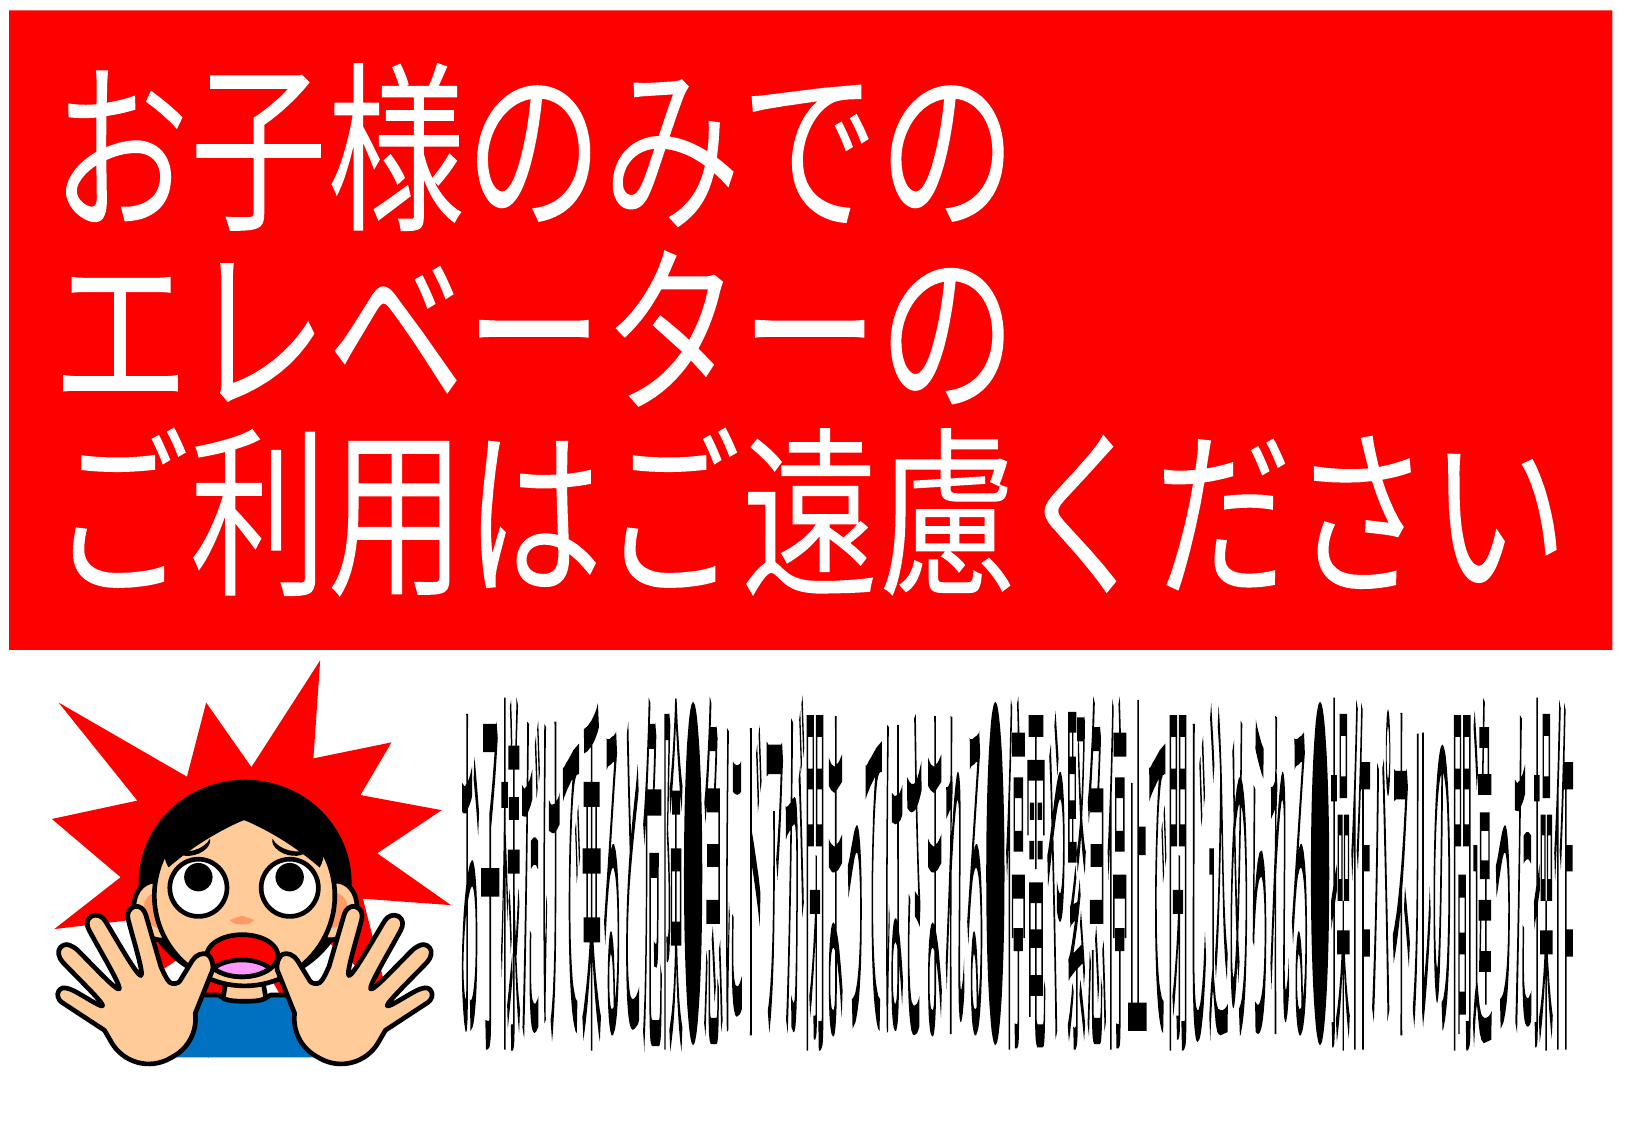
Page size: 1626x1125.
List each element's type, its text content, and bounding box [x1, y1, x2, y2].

text_box お子様だけで乗ると危険 ●急にドアが閉まってはさまれる ●停電や緊急停止で閉じ込められる ●操作パネルの間違った操作 [1047, 710, 1065, 1040]
text_box お子様だけで乗ると危険 ●急にドアが閉まってはさまれる ●停電や緊急停止で閉じ込められる ●操作パネルの間違った操作 [1169, 715, 1187, 1051]
text_box お子様だけで乗ると危険 ●急にドアが閉まってはさまれる ●停電や緊急停止で閉じ込められる ●操作パネルの間違った操作 [1310, 697, 1350, 1051]
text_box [51, 660, 452, 1065]
text_box お子様だけで乗ると危険 ●急にドアが閉まってはさまれる ●停電や緊急停止で閉じ込められる ●操作パネルの間違った操作 [945, 716, 965, 1035]
text_box お子様だけで乗ると危険 ●急にドアが閉まってはさまれる ●停電や緊急停止で閉じ込められる ●操作パネルの間違った操作 [1382, 709, 1391, 1022]
text_box お子様だけで乗ると危険 ●急にドアが閉まってはさまれる ●停電や緊急停止で閉じ込められる ●操作パネルの間違った操作 [798, 695, 805, 918]
text_box お子様だけで乗ると危険 ●急にドアが閉まってはさまれる ●停電や緊急停止で閉じ込められる ●操作パネルの間違った操作 [749, 728, 761, 1036]
text_box お子様だけで乗ると危険 ●急にドアが閉まってはさまれる ●停電や緊急停止で閉じ込められる ●操作パネルの間違った操作 [1473, 697, 1492, 795]
text_box お子様だけで乗ると危険 ●急にドアが閉まってはさまれる ●停電や緊急停止で閉じ込められる ●操作パネルの間違った操作 [1006, 696, 1025, 1050]
text_box お子様だけで乗ると危険 ●急にドアが閉まってはさまれる ●停電や緊急停止で閉じ込められる ●操作パネルの間違った操作 [928, 716, 942, 1037]
text_box お子様だけで乗ると危険 ●急にドアが閉まってはさまれる ●停電や緊急停止で閉じ込められる ●操作パネルの間違った操作 [1554, 699, 1574, 1050]
text_box お子様だけで乗ると危険 ●急にドアが閉まってはさまれる ●停電や緊急停止で閉じ込められる ●操作パネルの間違った操作 [1027, 715, 1045, 870]
text_box お子様だけで乗ると危険 ●急にドアが閉まってはさまれる ●停電や緊急停止で閉じ込められる ●操作パネルの間違った操作 [1087, 926, 1106, 1045]
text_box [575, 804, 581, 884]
text_box お子様だけで乗ると危険 ●急にドアが閉まってはさまれる ●停電や緊急停止で閉じ込められる ●操作パネルの間違った操作 [626, 721, 640, 1030]
text_box [7, 8, 1615, 652]
text_box お子様だけで乗ると危険 ●急にドアが閉まってはさまれる ●停電や緊急停止で閉じ込められる ●操作パネルの間違った操作 [1533, 697, 1553, 1051]
text_box お子様だけで乗ると危険 ●急にドアが閉まってはさまれる ●停電や緊急停止で閉じ込められる ●操作パネルの間違った操作 [1068, 711, 1086, 1050]
text_box お子様だけで乗ると危険 ●急にドアが閉まってはさまれる ●停電や緊急停止で閉じ込められる ●操作パネルの間違った操作 [1209, 705, 1228, 1041]
text_box お子様だけで乗ると危険 ●急にドアが閉まってはさまれる ●停電や緊急停止で閉じ込められる ●操作パネルの間違った操作 [1087, 696, 1104, 924]
text_box お子様だけで乗ると危険 ●急にドアが閉まってはさまれる ●停電や緊急停止で閉じ込められる ●操作パネルの間違った操作 [1252, 785, 1267, 1035]
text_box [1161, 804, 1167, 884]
text_box お子様だけで乗ると危険 ●急にドアが閉まってはさまれる ●停電や緊急停止で閉じ込められる ●操作パネルの間違った操作 [1107, 696, 1127, 1050]
text_box お子様だけで乗ると危険 ●急にドアが閉まってはさまれる ●停電や緊急停止で閉じ込められる ●操作パネルの間違った操作 [643, 697, 662, 1052]
text_box お子様だけで乗ると危険 ●急にドアが閉まってはさまれる ●停電や緊急停止で閉じ込められる ●操作パネルの間違った操作 [604, 731, 620, 1036]
text_box お子様だけで乗ると危険 ●急にドアが閉まってはさまれる ●停電や緊急停止で閉じ込められる ●操作パネルの間違った操作 [500, 697, 521, 1051]
text_box お子様だけで乗ると危険 ●急にドアが閉まってはさまれる ●停電や緊急停止で閉じ込められる ●操作パネルの間違った操作 [704, 940, 723, 1045]
text_box お子様だけで乗ると危険 ●急にドアが閉まってはさまれる ●停電や緊急停止で閉じ込められる ●操作パネルの間違った操作 [1422, 732, 1431, 1028]
text_box お子様だけで乗ると危険 ●急にドアが閉まってはさまれる ●停電や緊急停止で閉じ込められる ●操作パネルの間違った操作 [664, 698, 683, 1052]
text_box お子様だけで乗ると危険 ●急にドアが閉まってはさまれる ●停電や緊急停止で閉じ込められる ●操作パネルの間違った操作 [543, 723, 548, 1024]
text_box お子様だけで乗ると危険 ●急にドアが閉まってはさまれる ●停電や緊急停止で閉じ込められる ●操作パネルの間違った操作 [886, 724, 890, 1034]
text_box お子様だけで乗ると危険 ●急にドアが閉まってはさまれる ●停電や緊急停止で閉じ込められる ●操作パネルの間違った操作 [806, 715, 824, 1051]
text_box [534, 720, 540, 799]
text_box お子様だけで乗ると危険 ●急にドアが閉まってはさまれる ●停電や緊急停止で閉じ込められる ●操作パネルの間違った操作 [1291, 731, 1308, 1036]
text_box お子様だけで乗ると危険 ●急にドアが閉まってはさまれる ●停電や緊急停止で閉じ込められる ●操作パネルの間違った操作 [1230, 720, 1248, 1037]
text_box お子様だけで乗ると危険 ●急にドアが閉まってはさまれる ●停電や緊急停止で閉じ込められる ●操作パネルの間違った操作 [828, 716, 843, 1037]
text_box お子様だけで乗ると危険 ●急にドアが閉まってはさまれる ●停電や緊急停止で閉じ込められる ●操作パネルの間違った操作 [891, 724, 904, 1031]
text_box お子様だけで乗ると危険 ●急にドアが閉まってはさまれる ●停電や緊急停止で閉じ込められる ●操作パネルの間違った操作 [907, 713, 922, 928]
text_box お子様だけで乗ると危険 ●急にドアが閉まってはさまれる ●停電や緊急停止で閉じ込められる ●操作パネルの間違った操作 [461, 713, 480, 1033]
text_box お子様だけで乗ると危険 ●急にドアが閉まってはさまれる ●停電や緊急停止で閉じ込められる ●操作パネルの間違った操作 [1270, 716, 1290, 1035]
text_box お子様だけで乗ると危険 ●急にドアが閉まってはさまれる ●停電や緊急停止で閉じ込められる ●操作パネルの間違った操作 [1351, 699, 1371, 1050]
text_box お子様だけで乗ると危険 ●急にドアが閉まってはさまれる ●停電や緊急停止で閉じ込められる ●操作パネルの間違った操作 [726, 728, 730, 1033]
